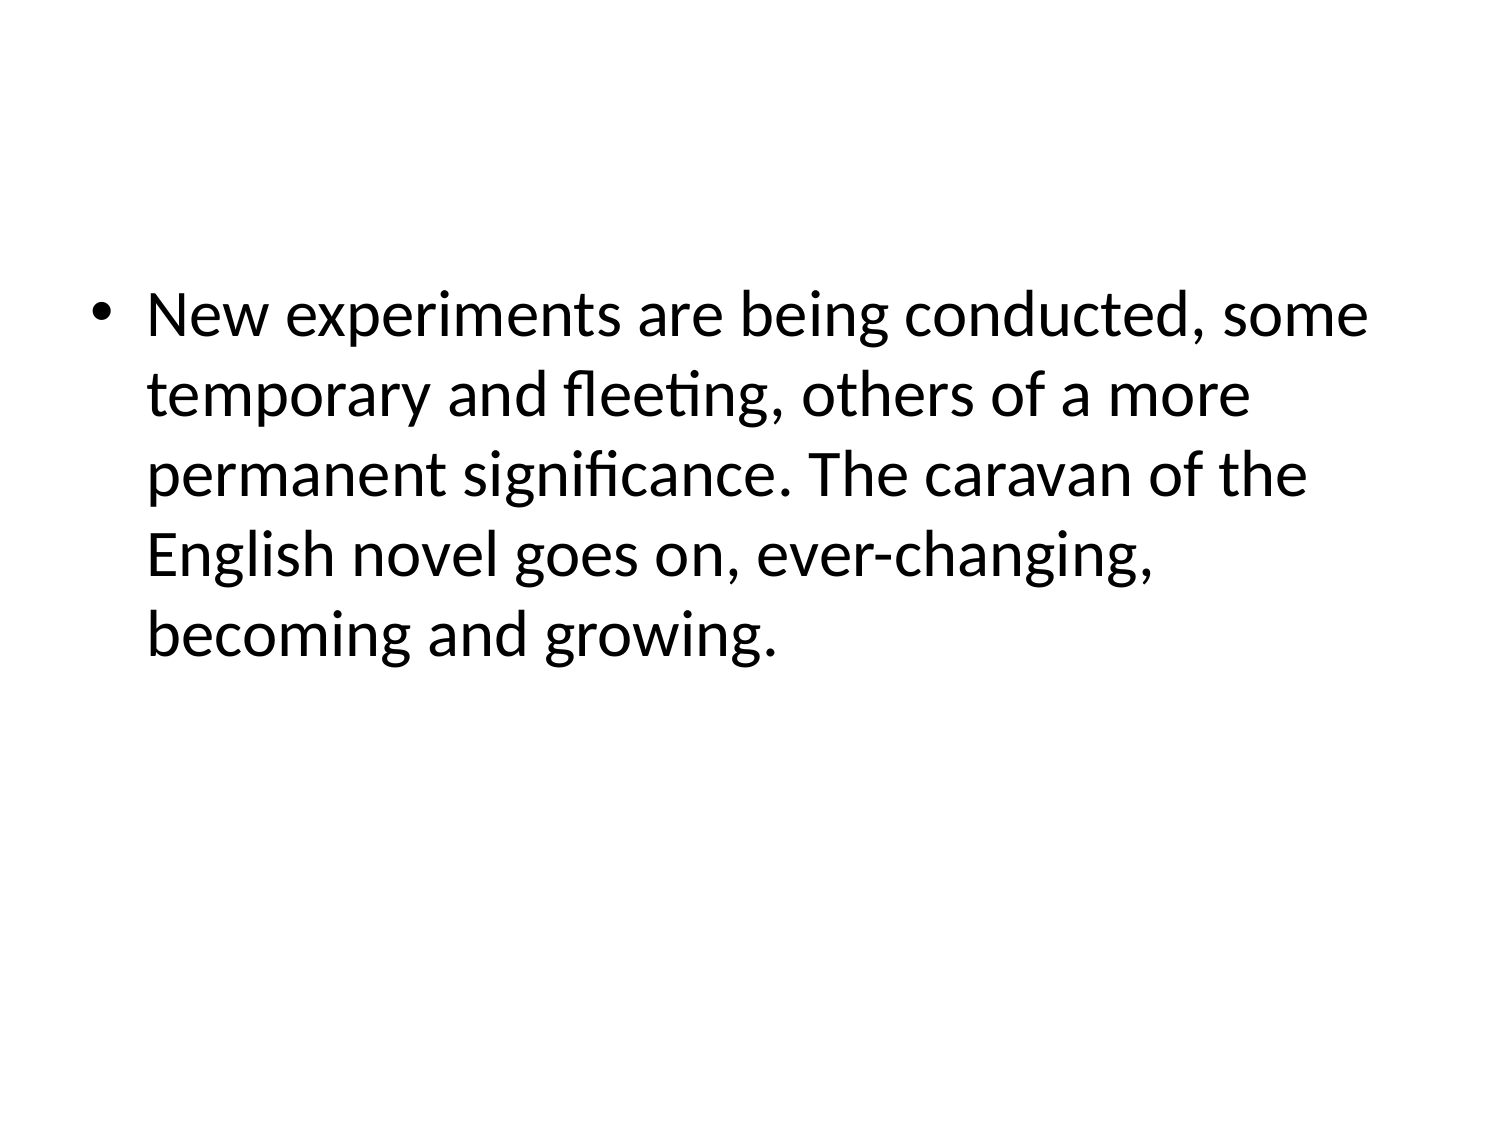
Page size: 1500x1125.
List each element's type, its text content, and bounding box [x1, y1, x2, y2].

list New experiments are being conducted, some temporary and fleeting, others of a more permanent significance. The caravan of the English novel goes on, ever-changing, becoming and growing. [75, 262, 1425, 1005]
